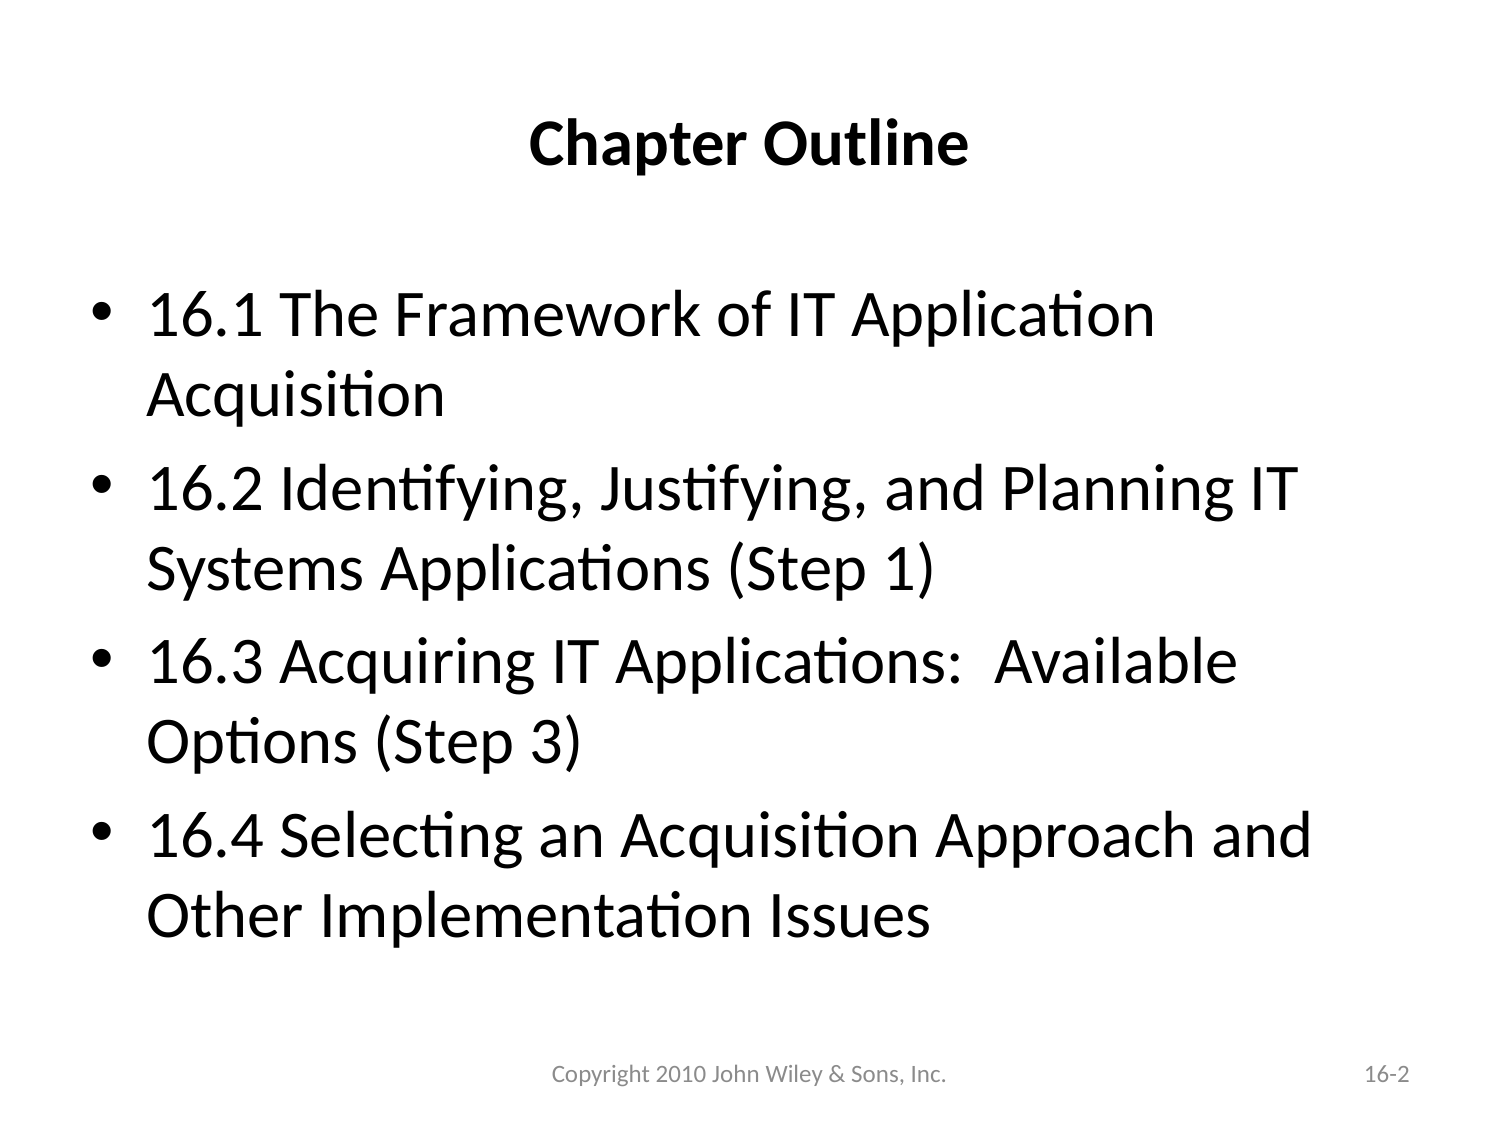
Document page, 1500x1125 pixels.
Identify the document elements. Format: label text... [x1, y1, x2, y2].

slide_number 16-2 [1074, 1042, 1425, 1103]
list 16.1 The Framework of IT Application Acquisition 16.2 Identifying, Justifying, and Planning IT Systems Applications (Step 1) 16.3 Acquiring IT Applications: Available Options (Step 3) 16.4 Selecting an Acquisition Approach and Other Implementation Issues [75, 262, 1425, 1005]
footer Copyright 2010 John Wiley & Sons, Inc. [512, 1042, 988, 1103]
title Chapter Outline [75, 45, 1425, 233]
